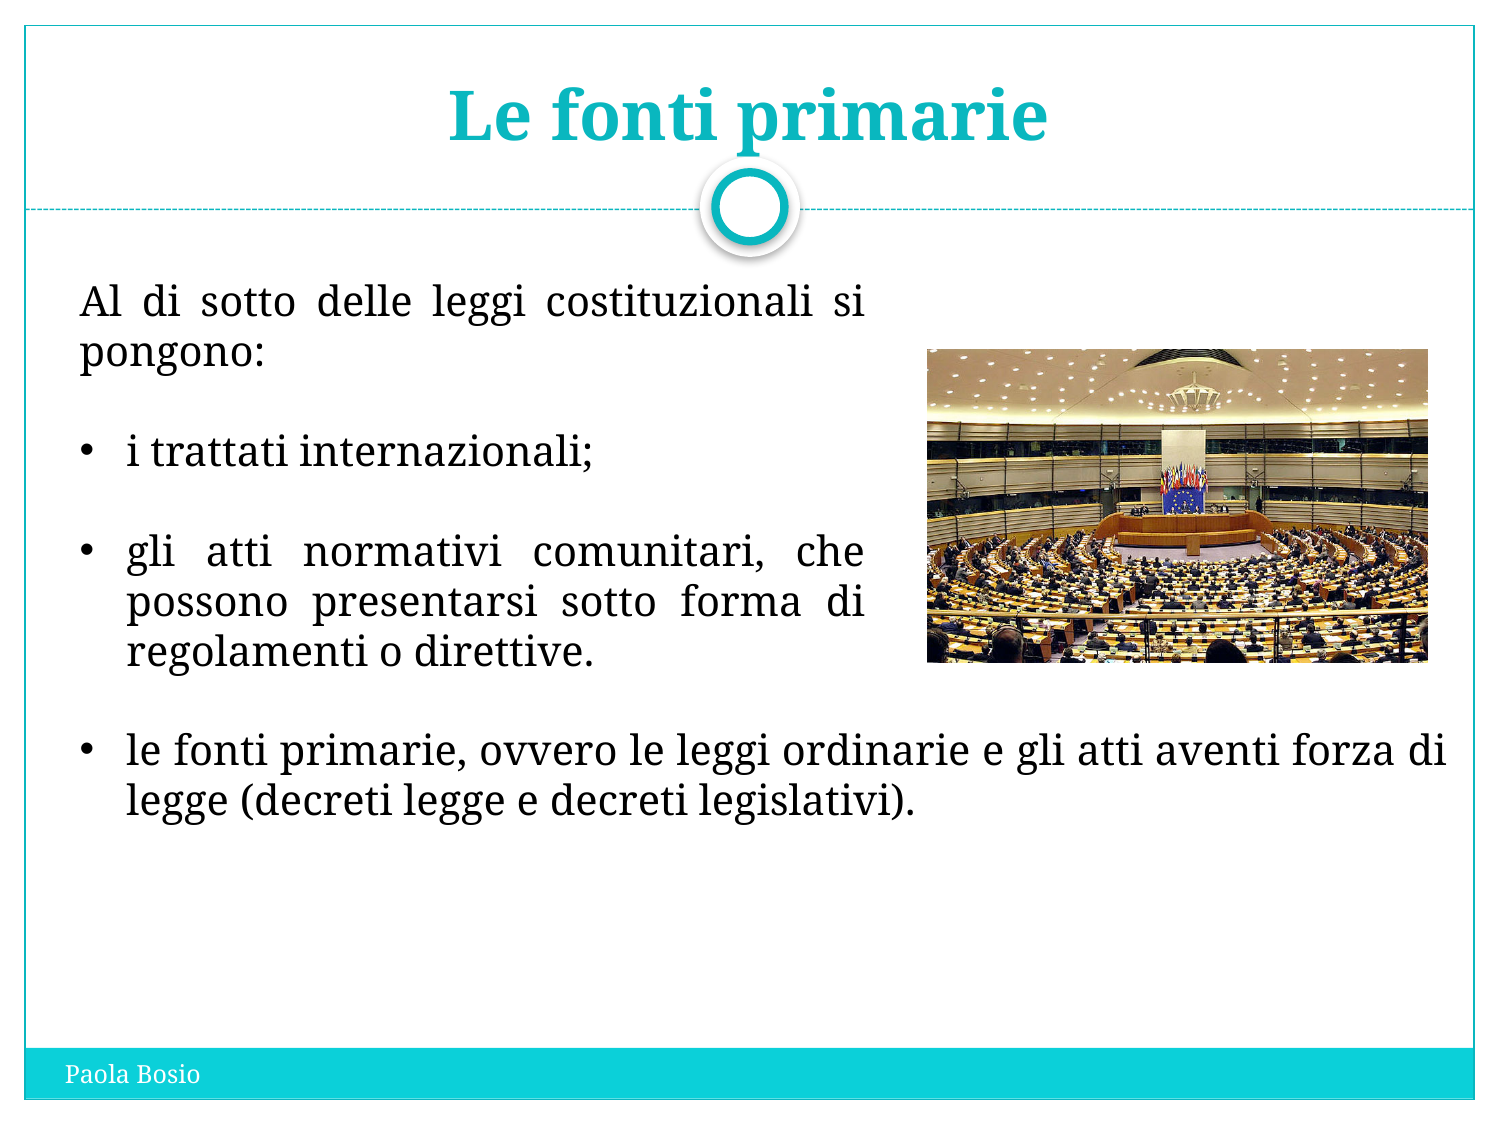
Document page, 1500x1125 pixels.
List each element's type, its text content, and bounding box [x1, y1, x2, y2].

text_box Al di sotto delle leggi costituzionali si pongono: i trattati internazionali; gli atti normativi comunitari, che possono presentarsi sotto forma di regolamenti o direttive. [64, 267, 880, 682]
footer Paola Bosio [50, 1051, 638, 1112]
picture [926, 349, 1428, 664]
title Le fonti primarie [49, 37, 1450, 162]
text_box le fonti primarie, ovvero le leggi ordinarie e gli atti aventi forza di legge (decreti legge e decreti legislativi). [64, 715, 1463, 831]
